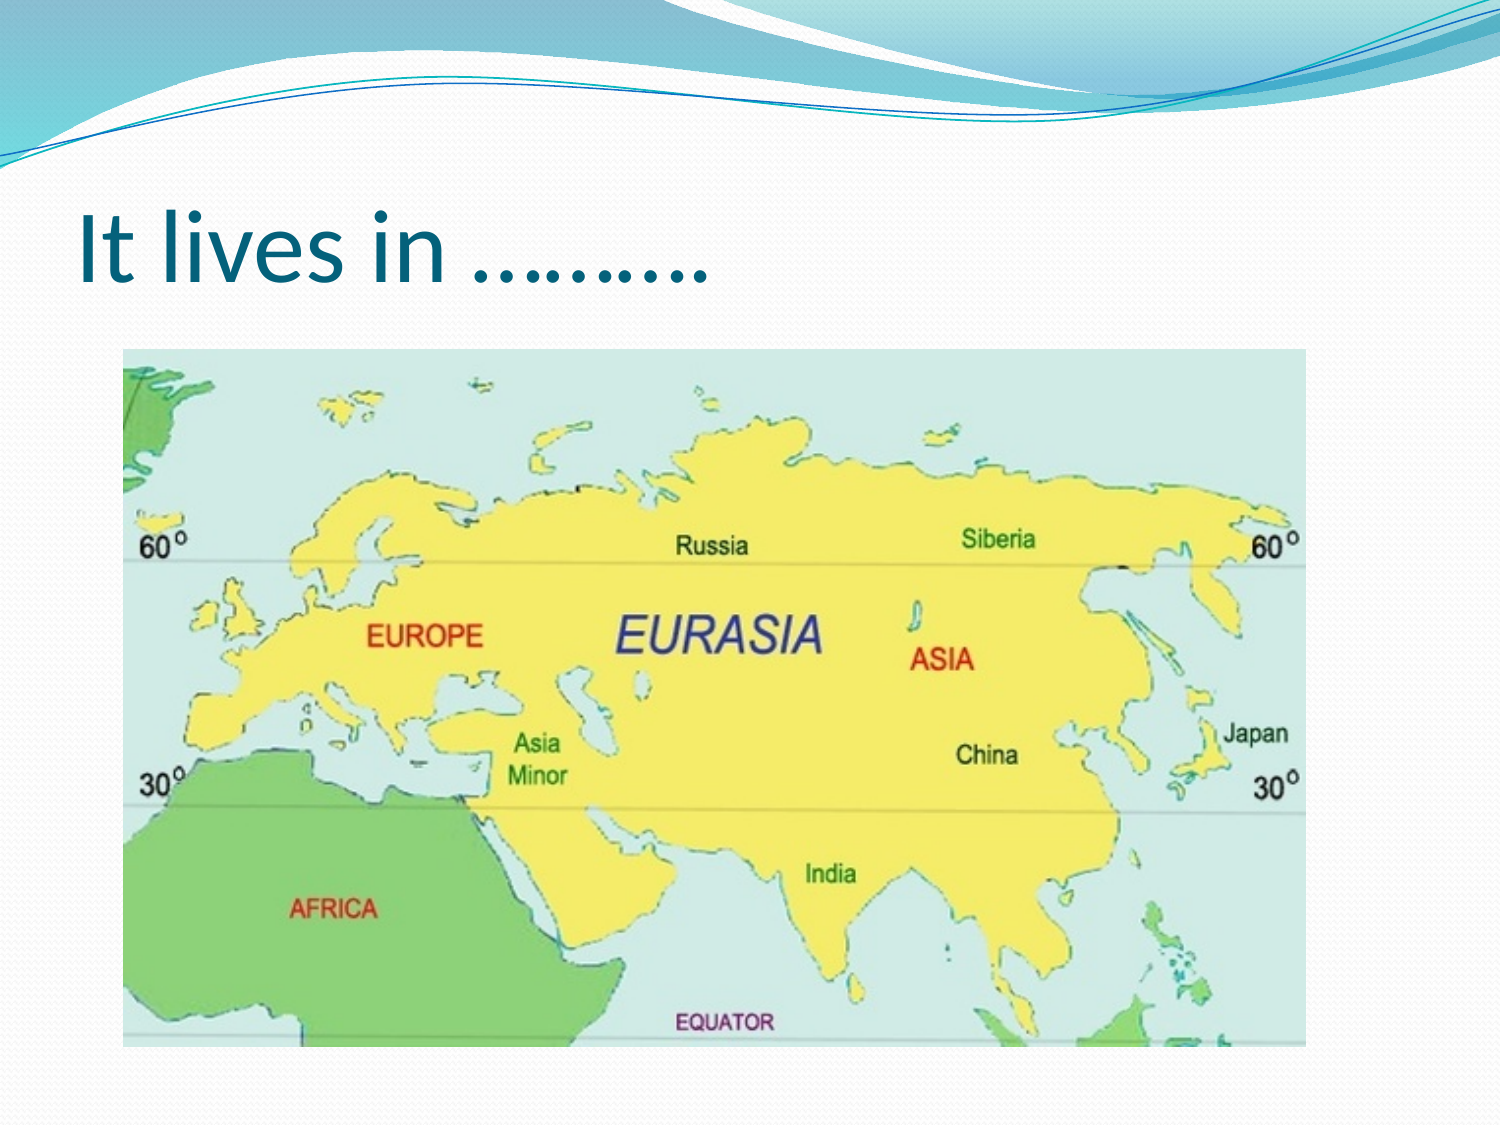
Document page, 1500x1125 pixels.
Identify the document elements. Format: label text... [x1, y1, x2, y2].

title It lives in ………. [75, 115, 1438, 303]
picture [123, 349, 1306, 1048]
